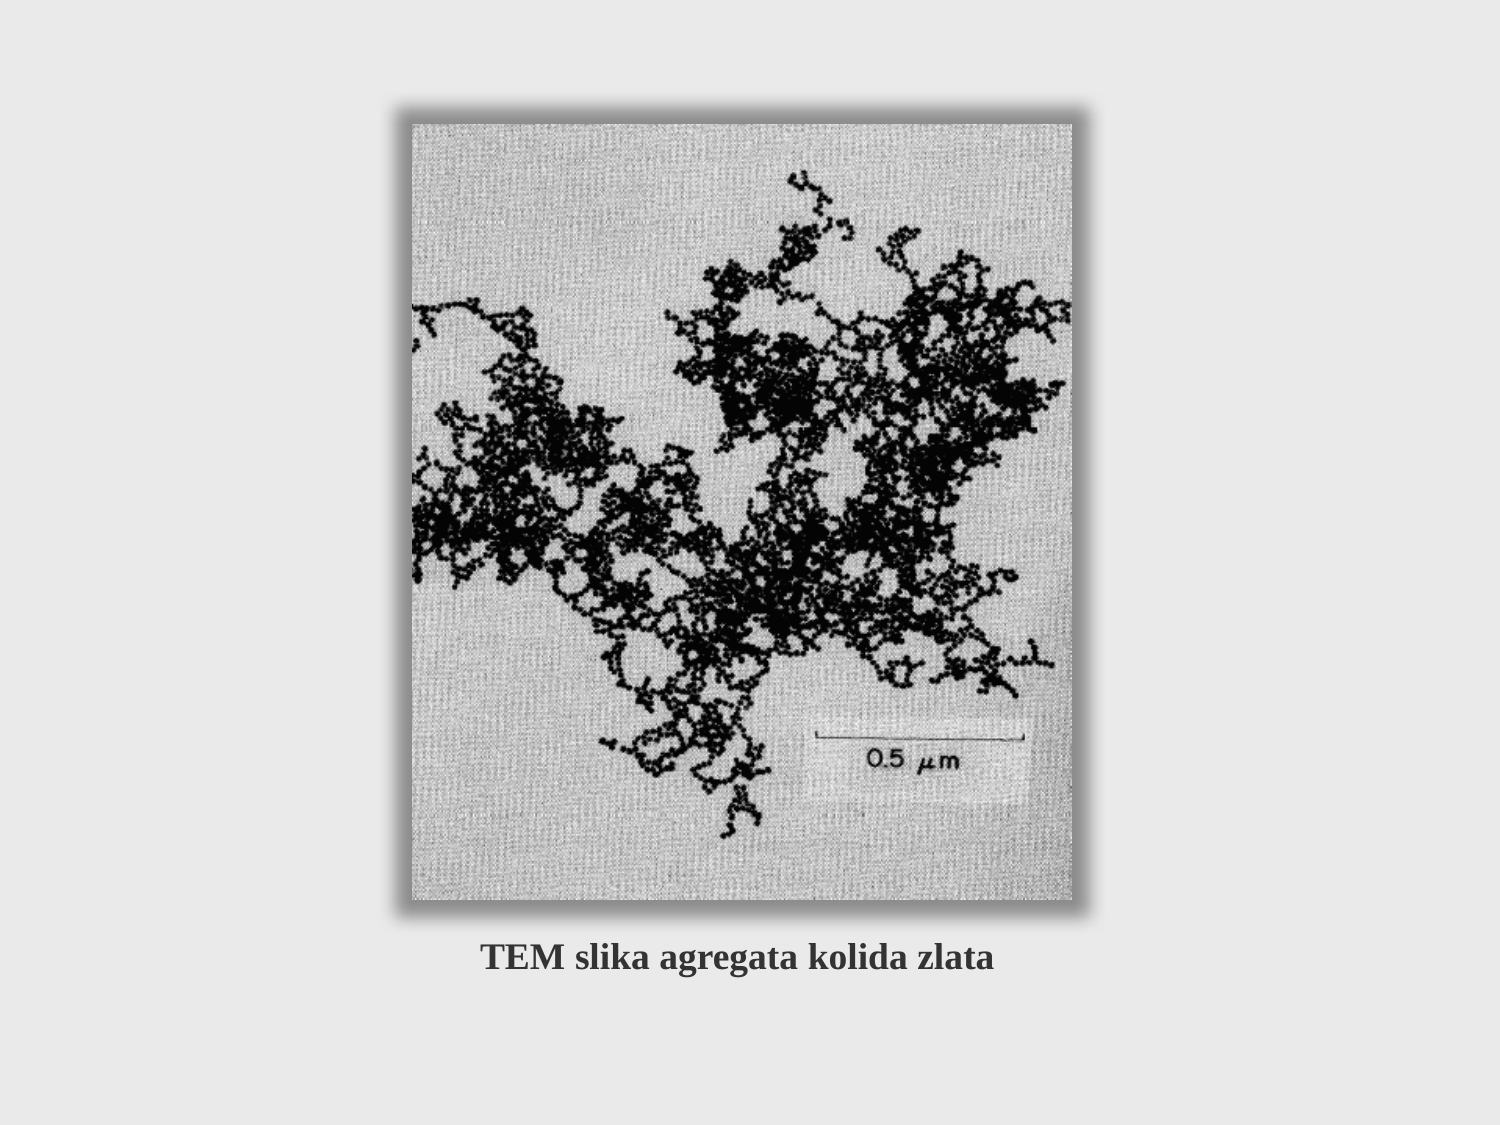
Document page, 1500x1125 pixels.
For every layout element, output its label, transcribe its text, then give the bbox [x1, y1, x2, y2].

text_box TEM slika agregata kolida zlata [362, 924, 1113, 985]
picture [412, 124, 1073, 901]
